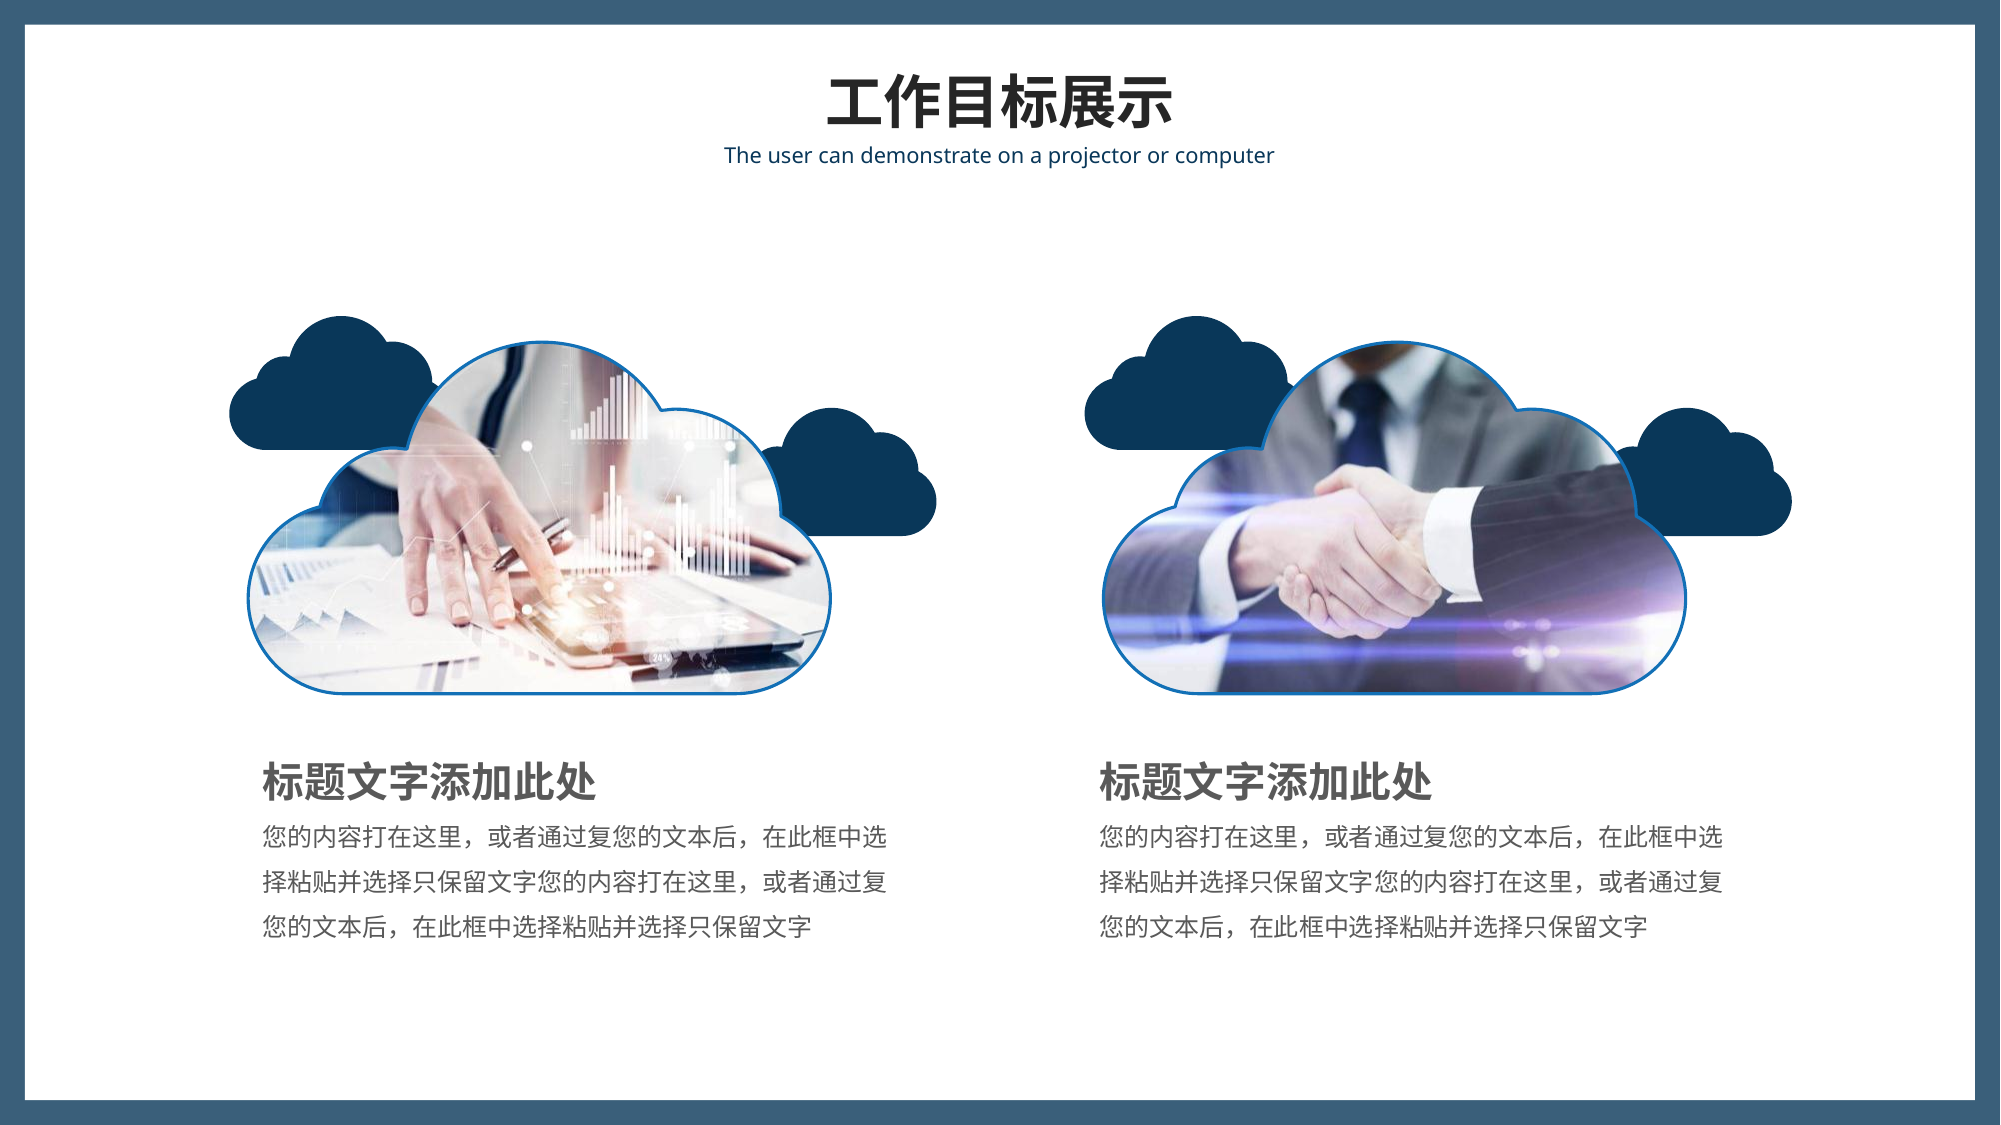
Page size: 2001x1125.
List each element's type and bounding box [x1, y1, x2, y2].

text_box [229, 382, 248, 446]
text_box [831, 407, 937, 537]
text_box [1084, 723, 1759, 951]
picture [1103, 342, 1686, 694]
text_box [1084, 382, 1103, 446]
text_box [248, 723, 922, 951]
text_box [295, 316, 398, 342]
text_box [690, 58, 1309, 176]
text_box [1686, 407, 1792, 537]
picture [248, 342, 831, 694]
text_box [1151, 316, 1254, 342]
